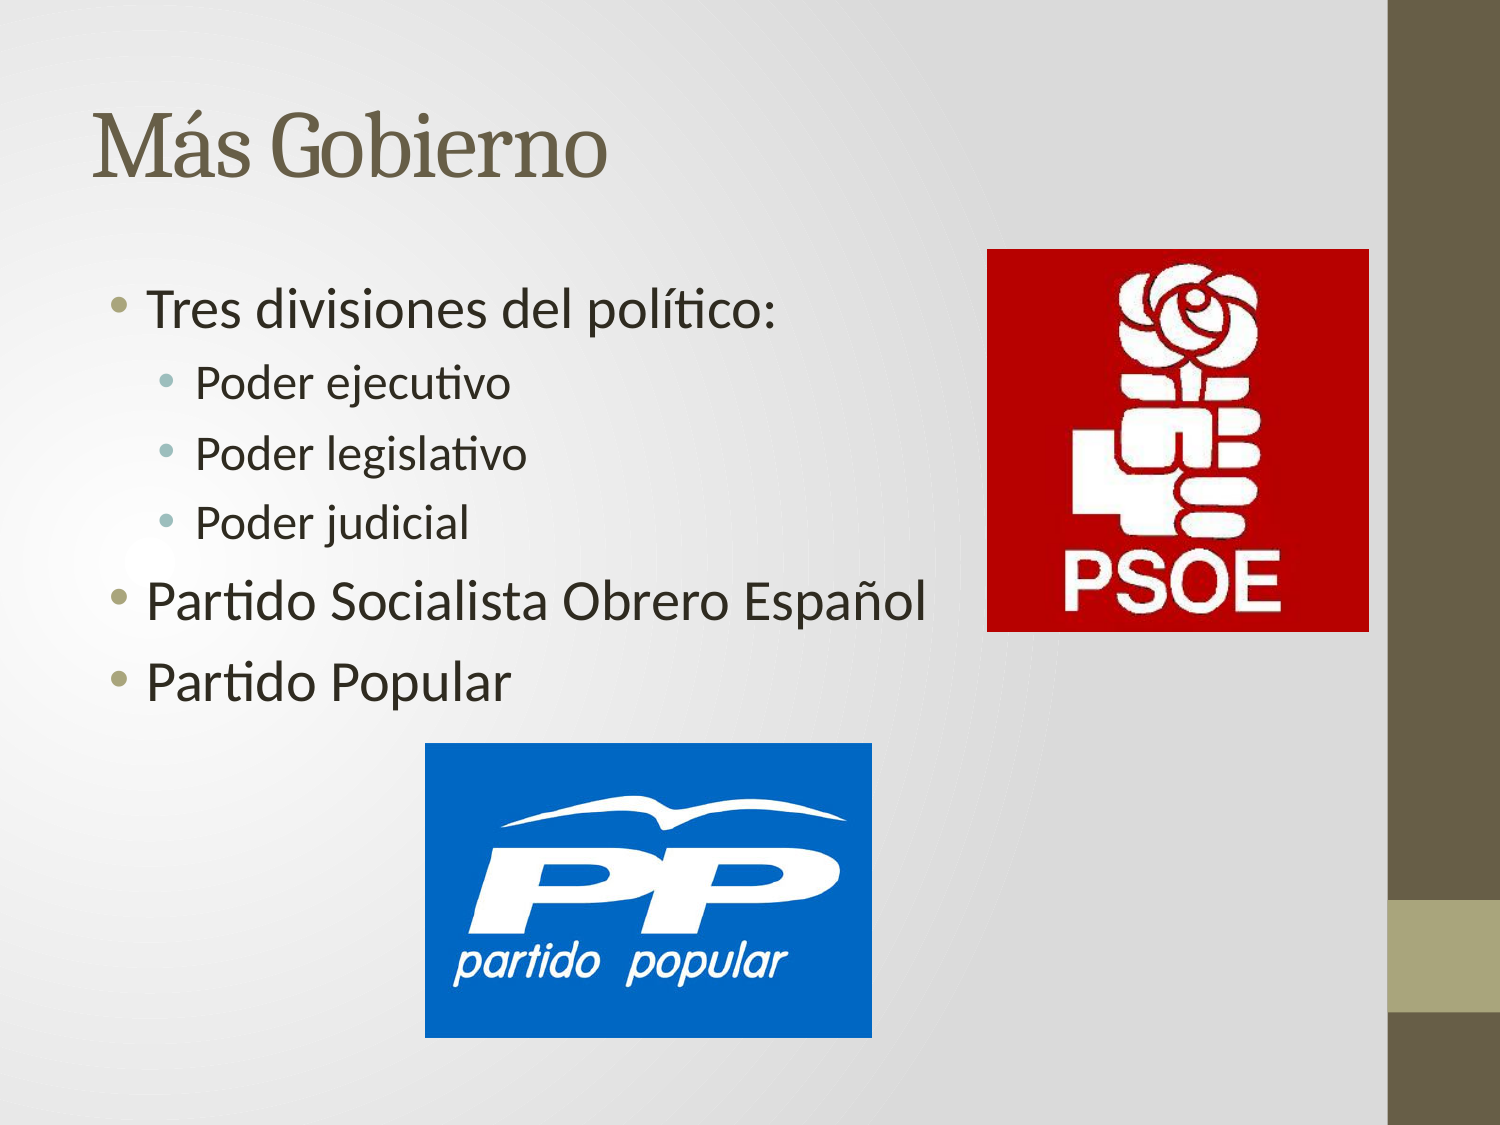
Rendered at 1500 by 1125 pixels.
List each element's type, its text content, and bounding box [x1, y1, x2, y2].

title Más Gobierno [75, 45, 1325, 233]
list Tres divisiones del político: Poder ejecutivo Poder legislativo Poder judicial Partido Socialista Obrero Español Partido Popular [75, 262, 1000, 1005]
picture [986, 249, 1370, 632]
picture [424, 743, 872, 1039]
